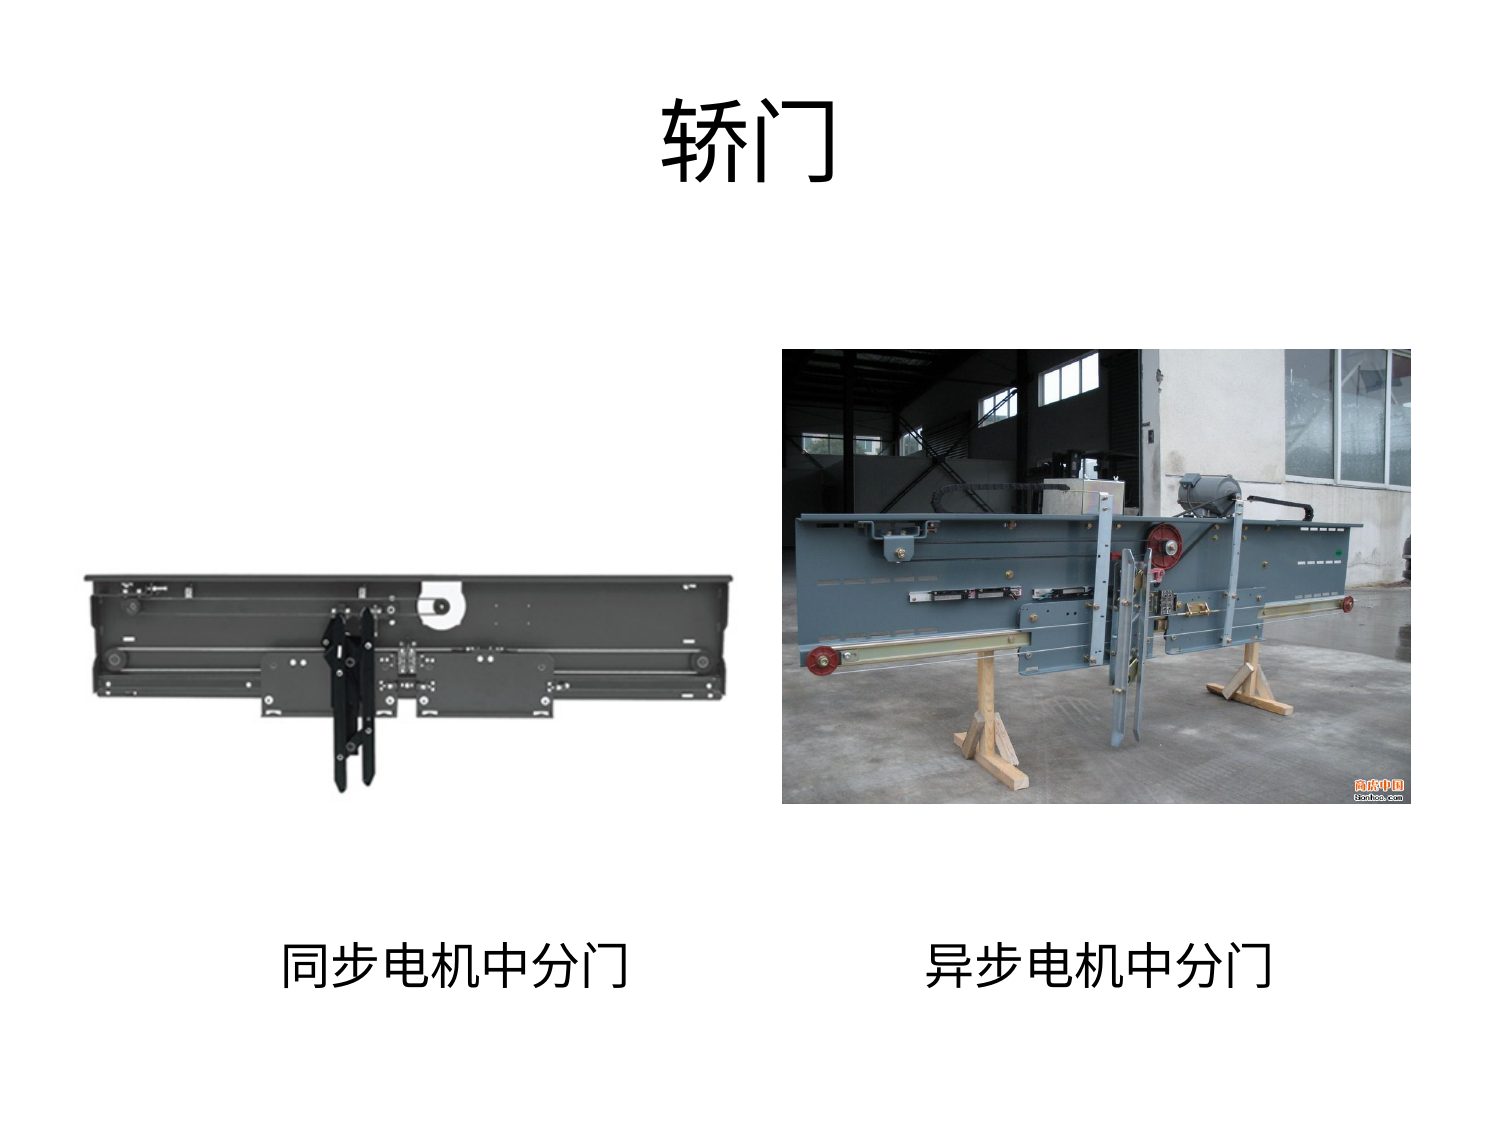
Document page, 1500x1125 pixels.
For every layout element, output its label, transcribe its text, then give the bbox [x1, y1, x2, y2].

picture [64, 513, 756, 832]
text_box 异步电机中分门 [909, 926, 1353, 1002]
title 轿门 [75, 45, 1425, 233]
picture [782, 349, 1411, 804]
text_box 同步电机中分门 [265, 926, 646, 1002]
